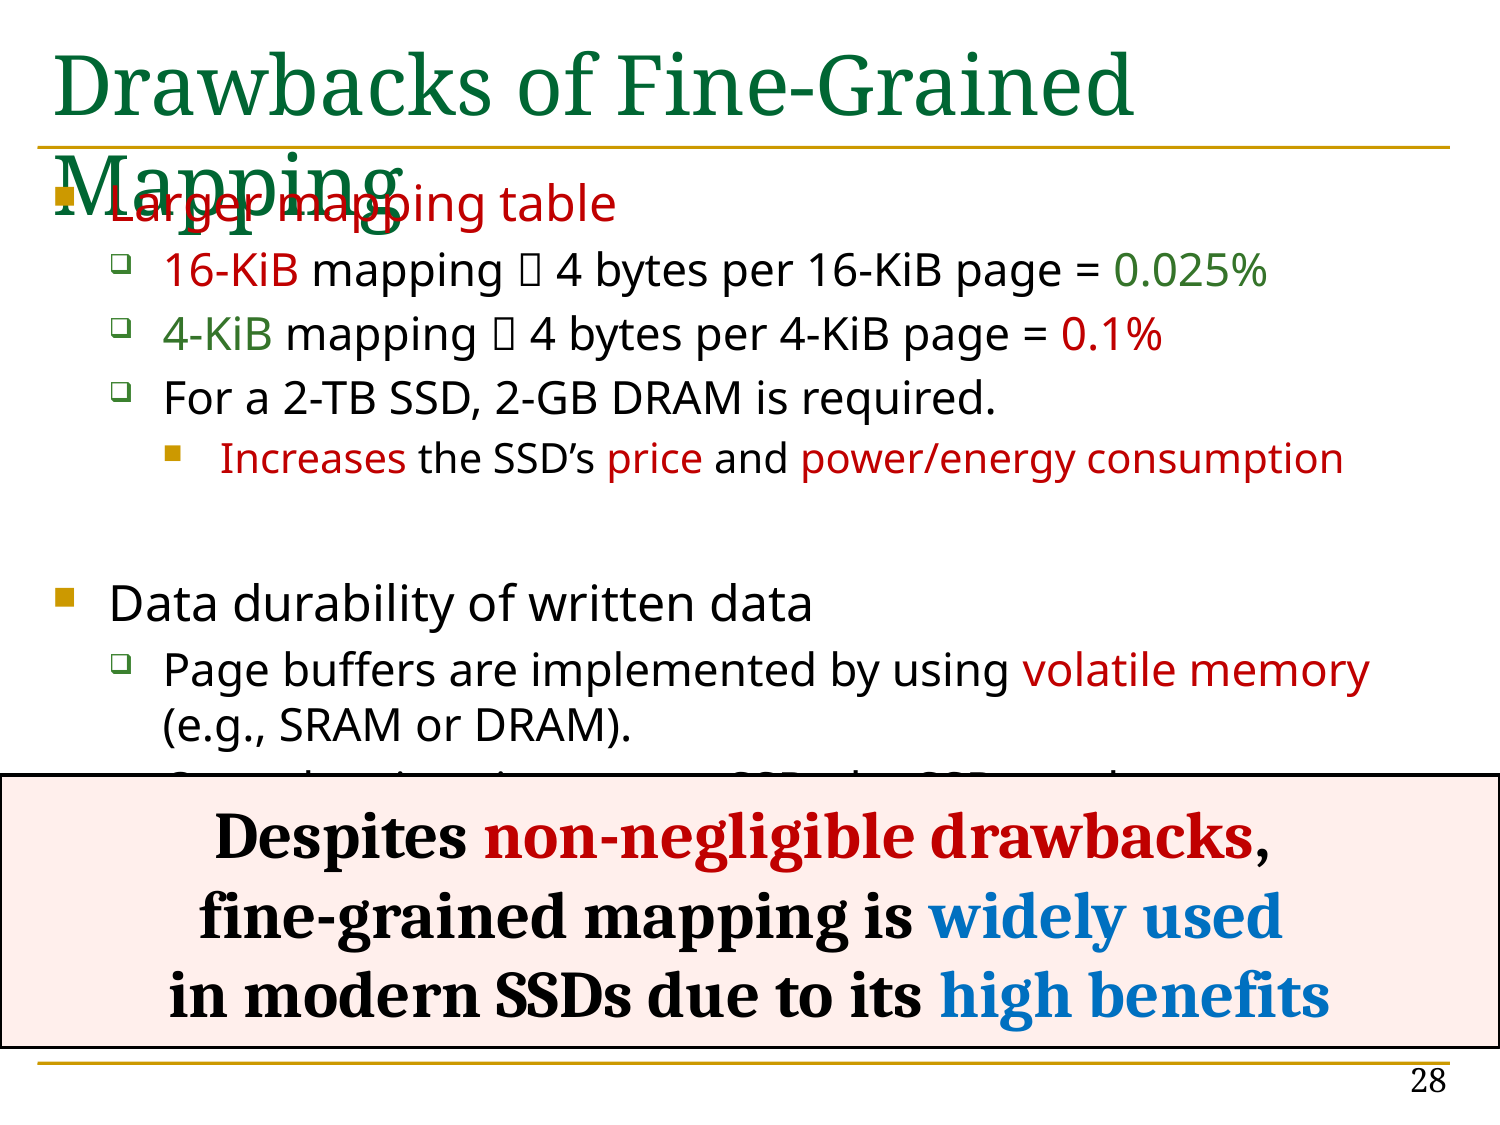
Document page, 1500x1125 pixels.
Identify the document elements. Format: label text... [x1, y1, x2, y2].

slide_number 28 [1111, 1048, 1462, 1112]
title Drawbacks of Fine-Grained Mapping [37, 24, 1450, 163]
text_box Despites non-negligible drawbacks, fine-grained mapping is widely used in modern SSDs due to its high benefits [0, 775, 1500, 1048]
list Larger mapping table 16-KiB mapping  4 bytes per 16-KiB page = 0.025% 4-KiB mapping  4 bytes per 4-KiB page = 0.1% For a 2-TB SSD, 2-GB DRAM is required. Increases the SSD’s price and power/energy consumption Data durability of written data Page buffers are implemented by using volatile memory (e.g., SRAM or DRAM). Once data is written to an SSD, the SSD needs to guarantee the data’s integrity even under sudden power off. Solution: power capacitors [37, 163, 1450, 775]
